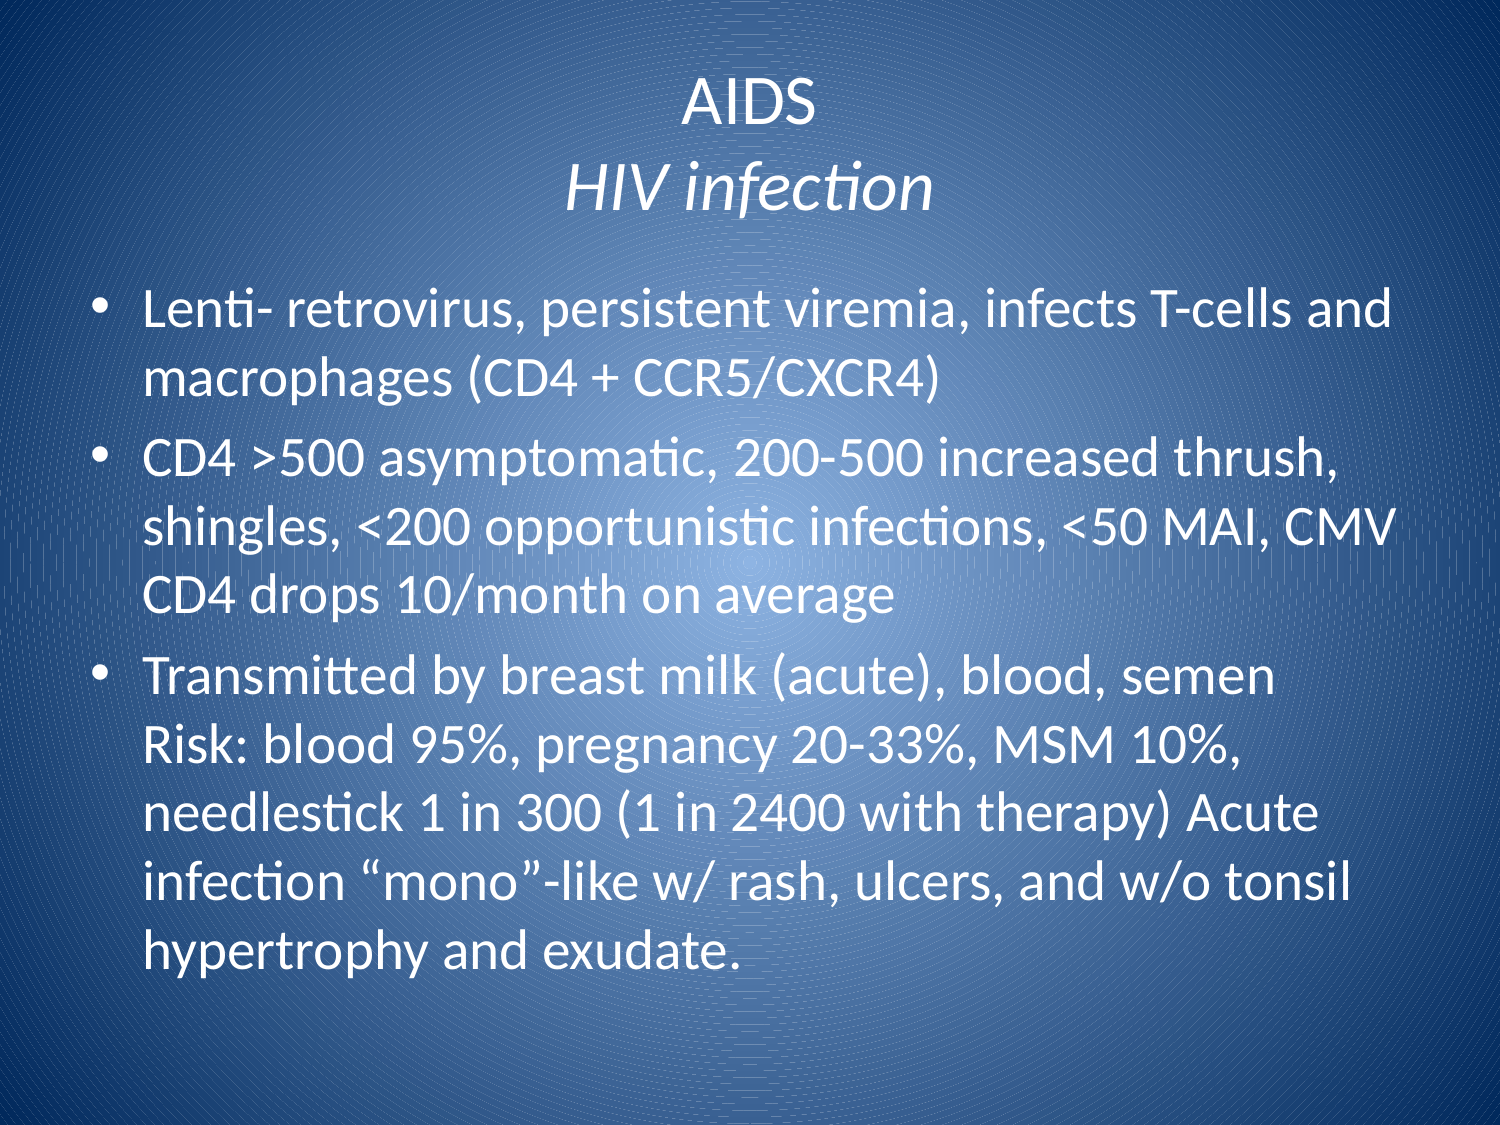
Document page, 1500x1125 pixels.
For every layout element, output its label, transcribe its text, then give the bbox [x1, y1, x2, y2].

title AIDS HIV infection [75, 45, 1425, 233]
list Lenti- retrovirus, persistent viremia, infects T-cells and macrophages (CD4 + CCR5/CXCR4) CD4 >500 asymptomatic, 200-500 increased thrush, shingles, <200 opportunistic infections, <50 MAI, CMV CD4 drops 10/month on average Transmitted by breast milk (acute), blood, semen Risk: blood 95%, pregnancy 20-33%, MSM 10%, needlestick 1 in 300 (1 in 2400 with therapy) Acute infection “mono”-like w/ rash, ulcers, and w/o tonsil hypertrophy and exudate. [75, 262, 1425, 1005]
